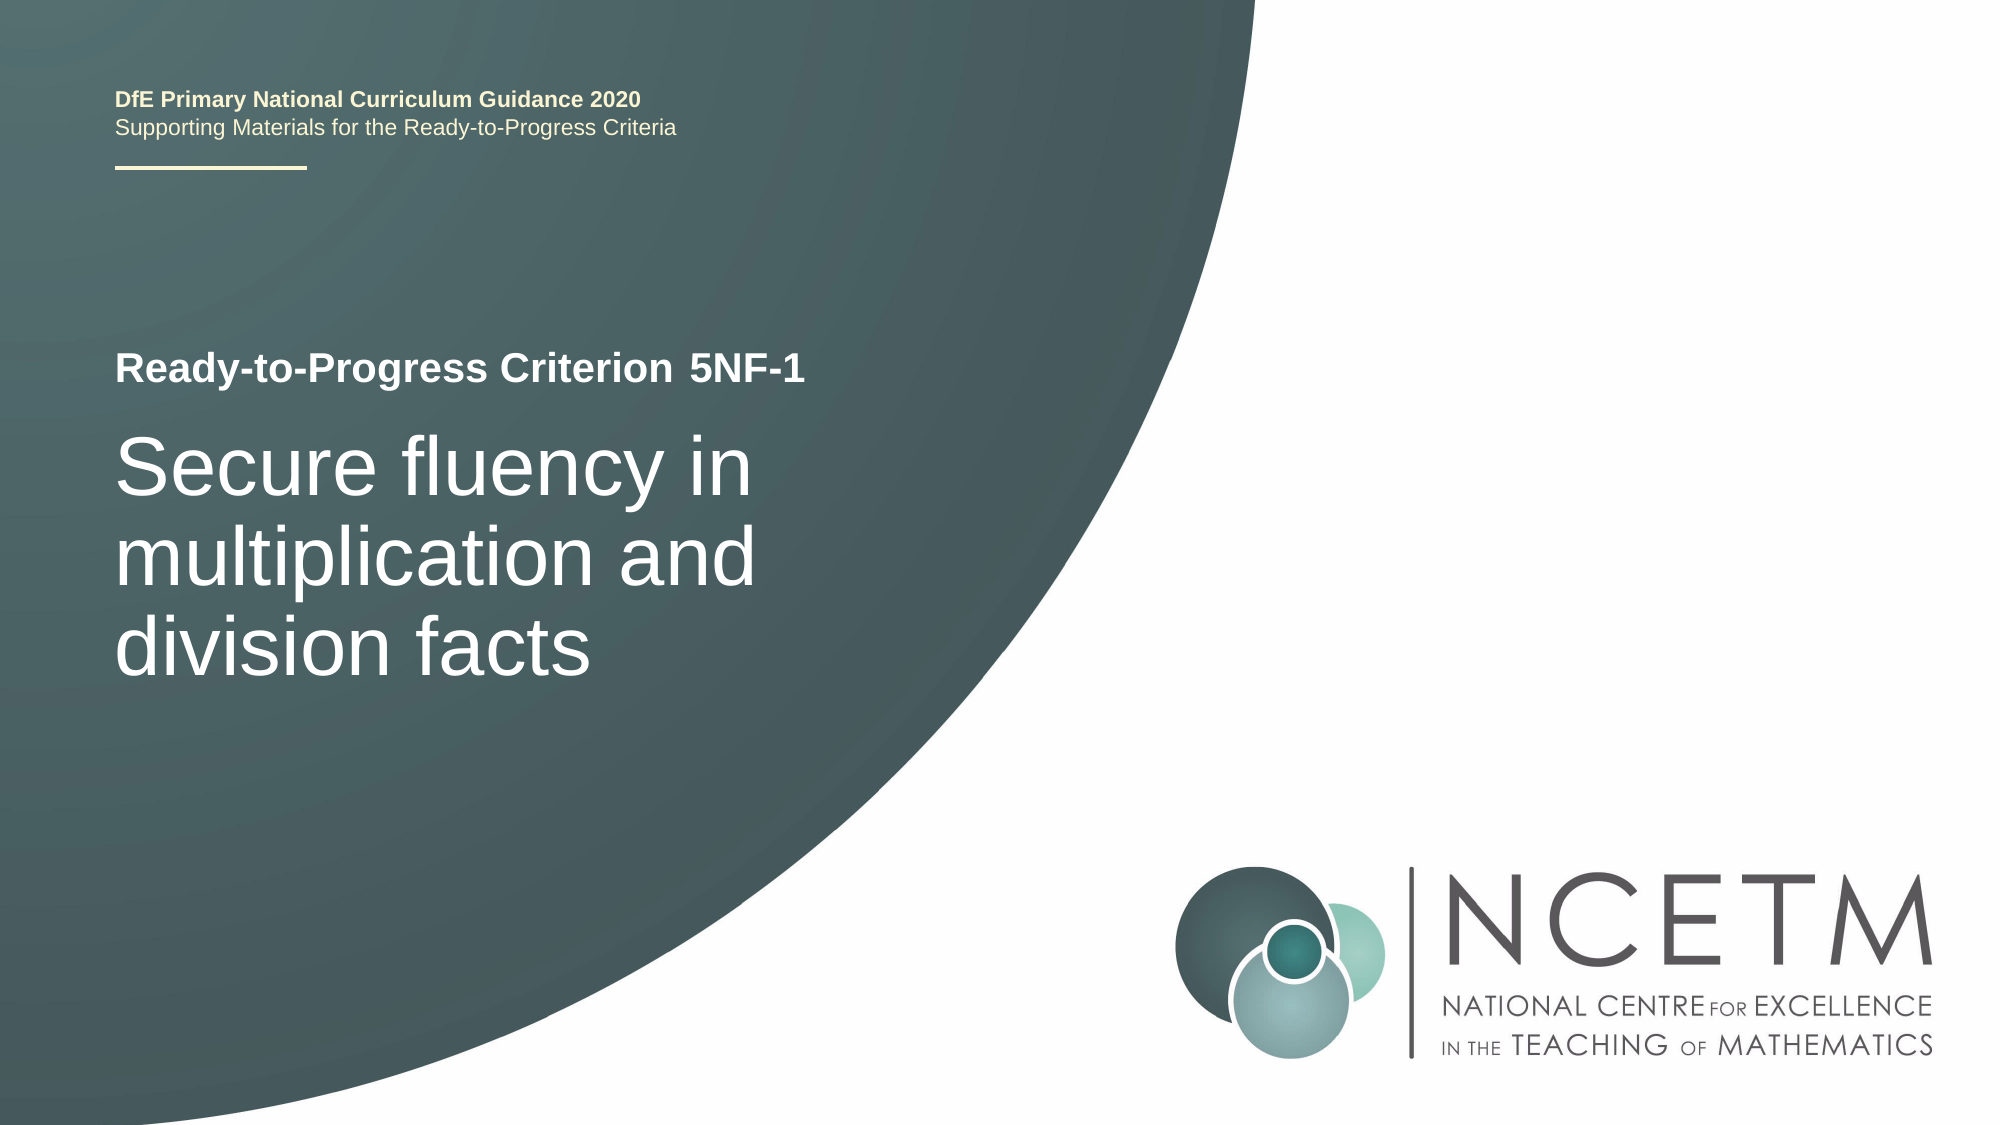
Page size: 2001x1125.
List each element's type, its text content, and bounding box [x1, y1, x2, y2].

picture [0, 0, 2001, 1125]
subtitle Secure fluency in multiplication and division facts [99, 416, 1000, 912]
list 5NF-1 [674, 338, 1043, 414]
